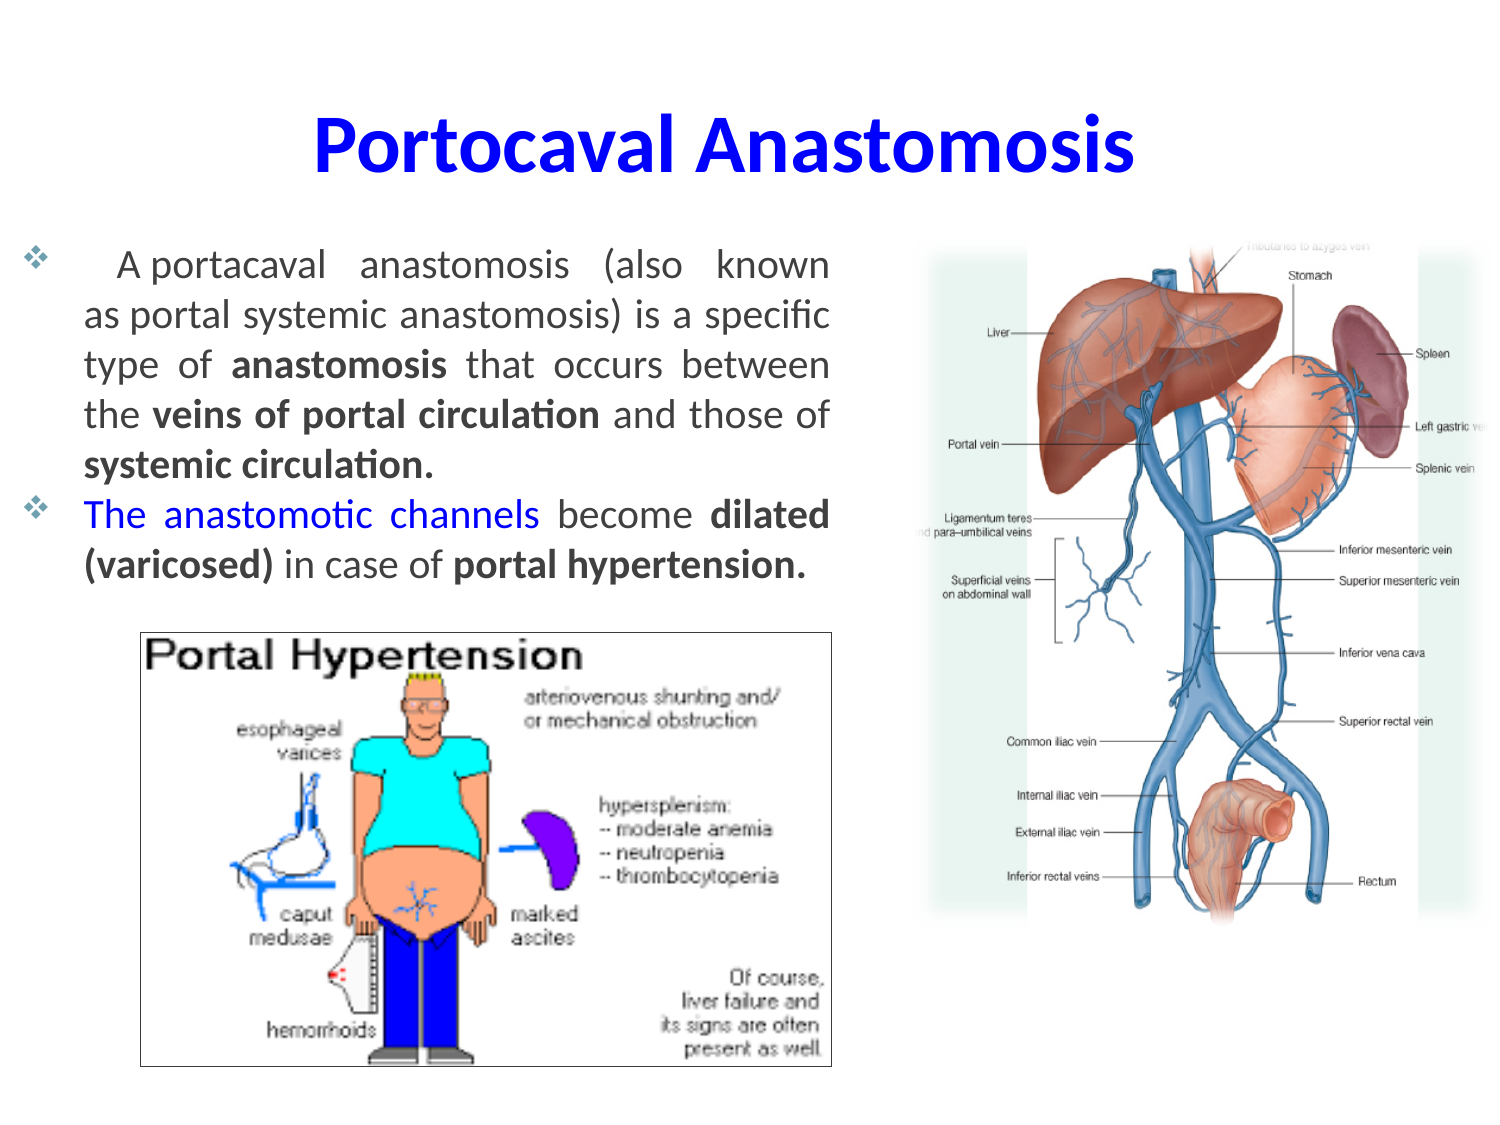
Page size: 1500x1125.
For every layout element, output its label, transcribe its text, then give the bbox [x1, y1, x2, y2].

list A portacaval anastomosis (also known as portal systemic anastomosis) is a specific type of anastomosis that occurs between the veins of portal circulation and those of systemic circulation. The anastomotic channels become dilated (varicosed) in case of portal hypertension. [0, 228, 847, 883]
title Portocaval Anastomosis [74, 37, 1376, 241]
picture [912, 237, 1492, 928]
picture [140, 632, 833, 1067]
